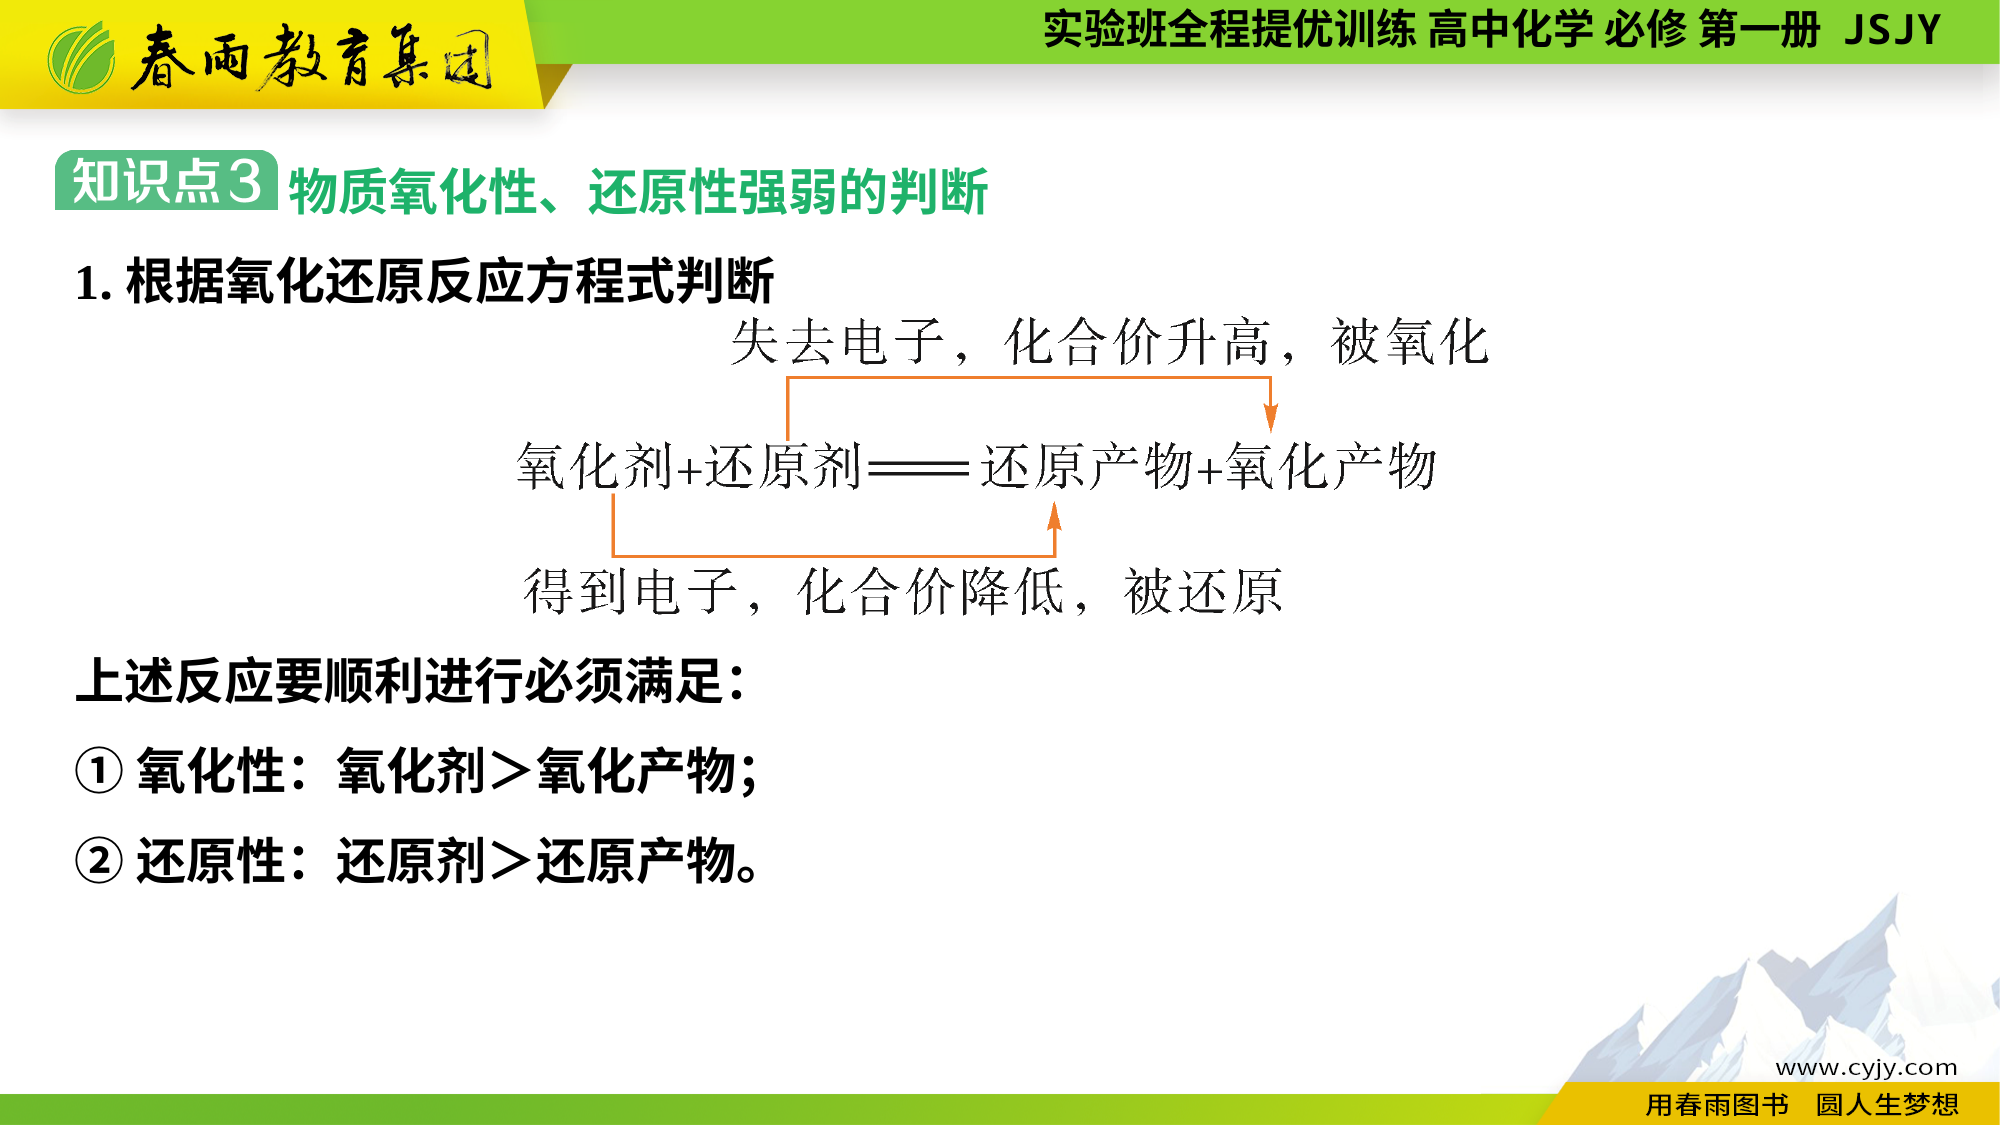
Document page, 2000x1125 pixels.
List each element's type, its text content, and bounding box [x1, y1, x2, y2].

list 物质氧化性、还原性强弱的判断 1.根据氧化还原反应方程式判断 上述反应要顺利进行必须满足： ①氧化性：氧化剂＞氧化产物； ②还原性：还原剂＞还原产物。 [59, 122, 1944, 905]
picture [0, 0, 2000, 1125]
